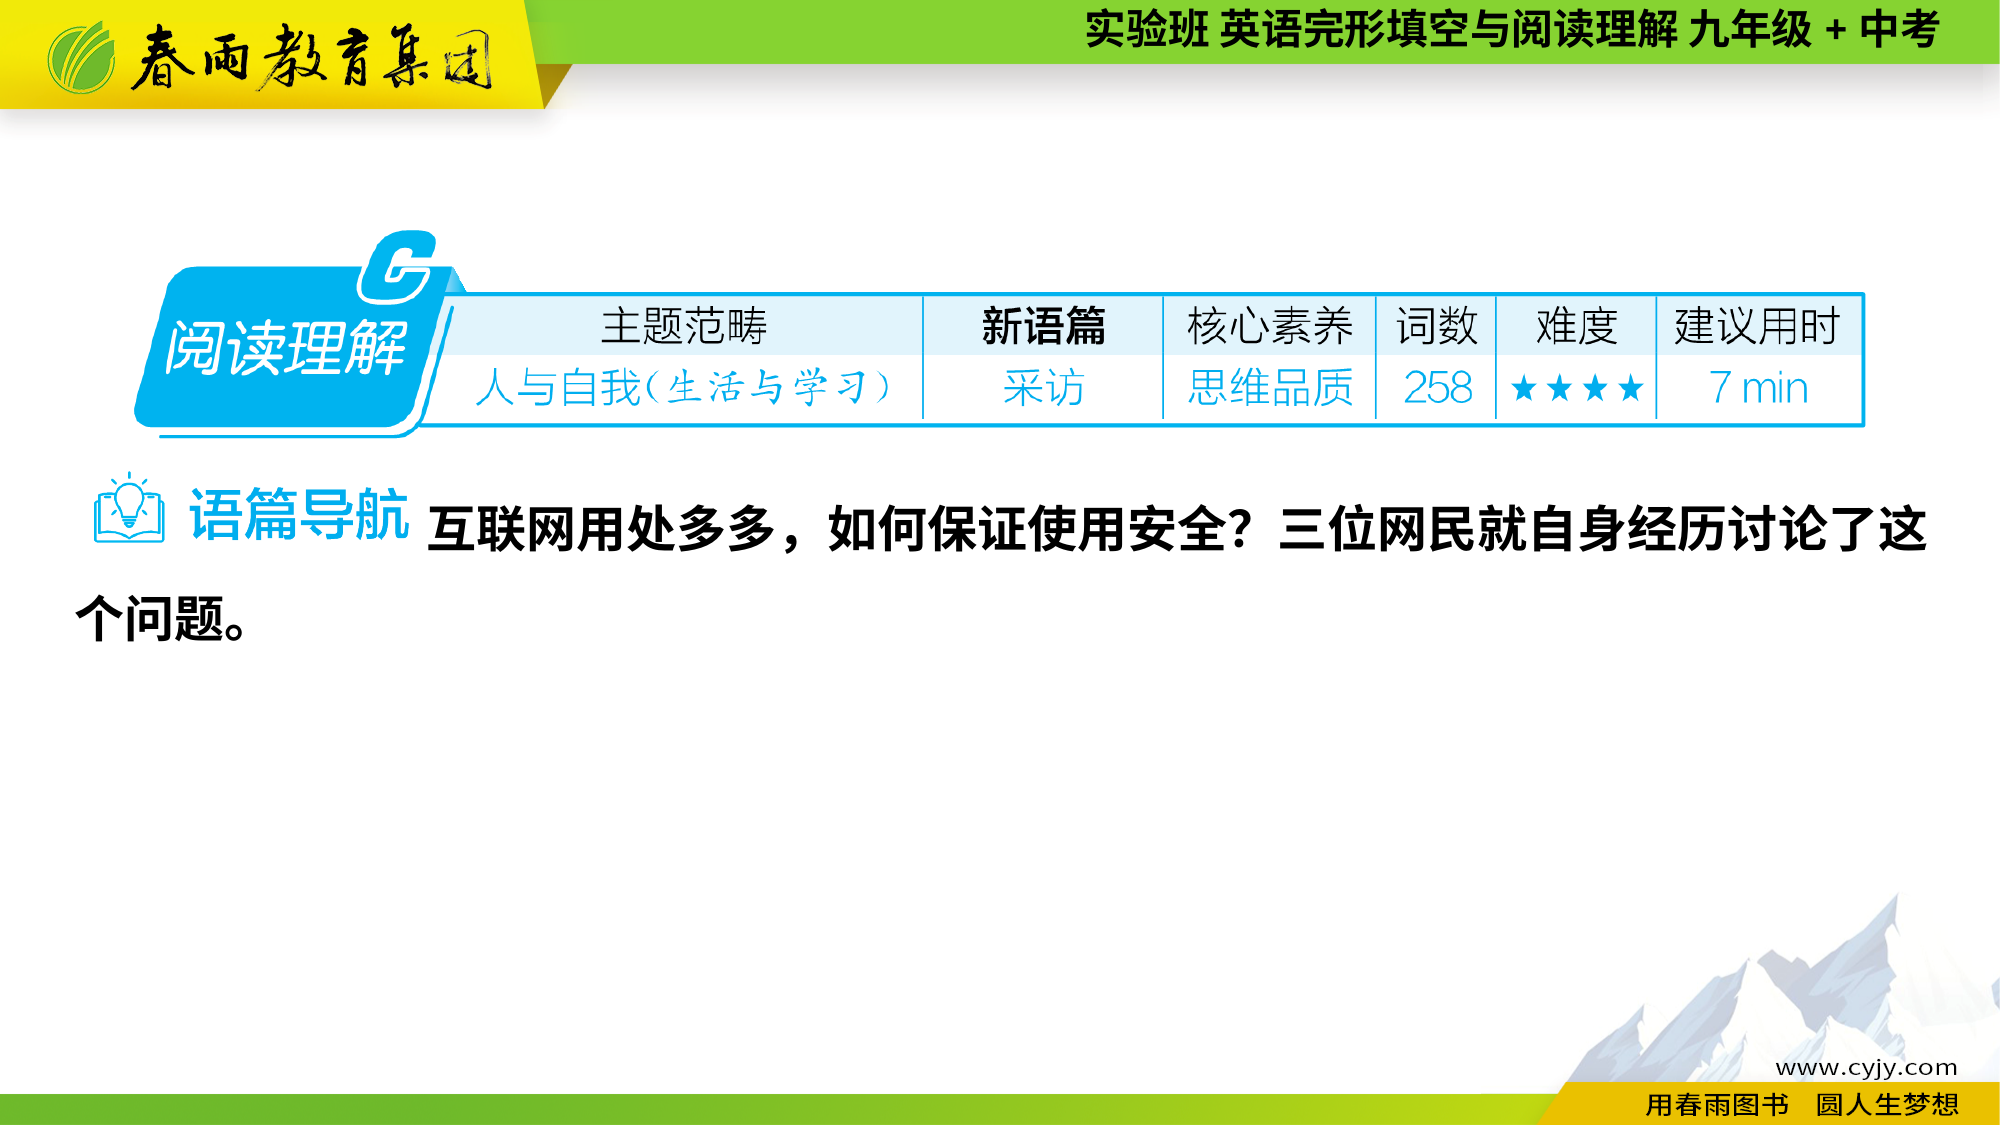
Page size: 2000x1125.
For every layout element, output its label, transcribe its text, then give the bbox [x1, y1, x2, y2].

picture [0, 0, 2000, 1125]
list 互联网用处多多，如何保证使用安全？三位网民就自身经历讨论了这个问题。 [59, 460, 1944, 657]
